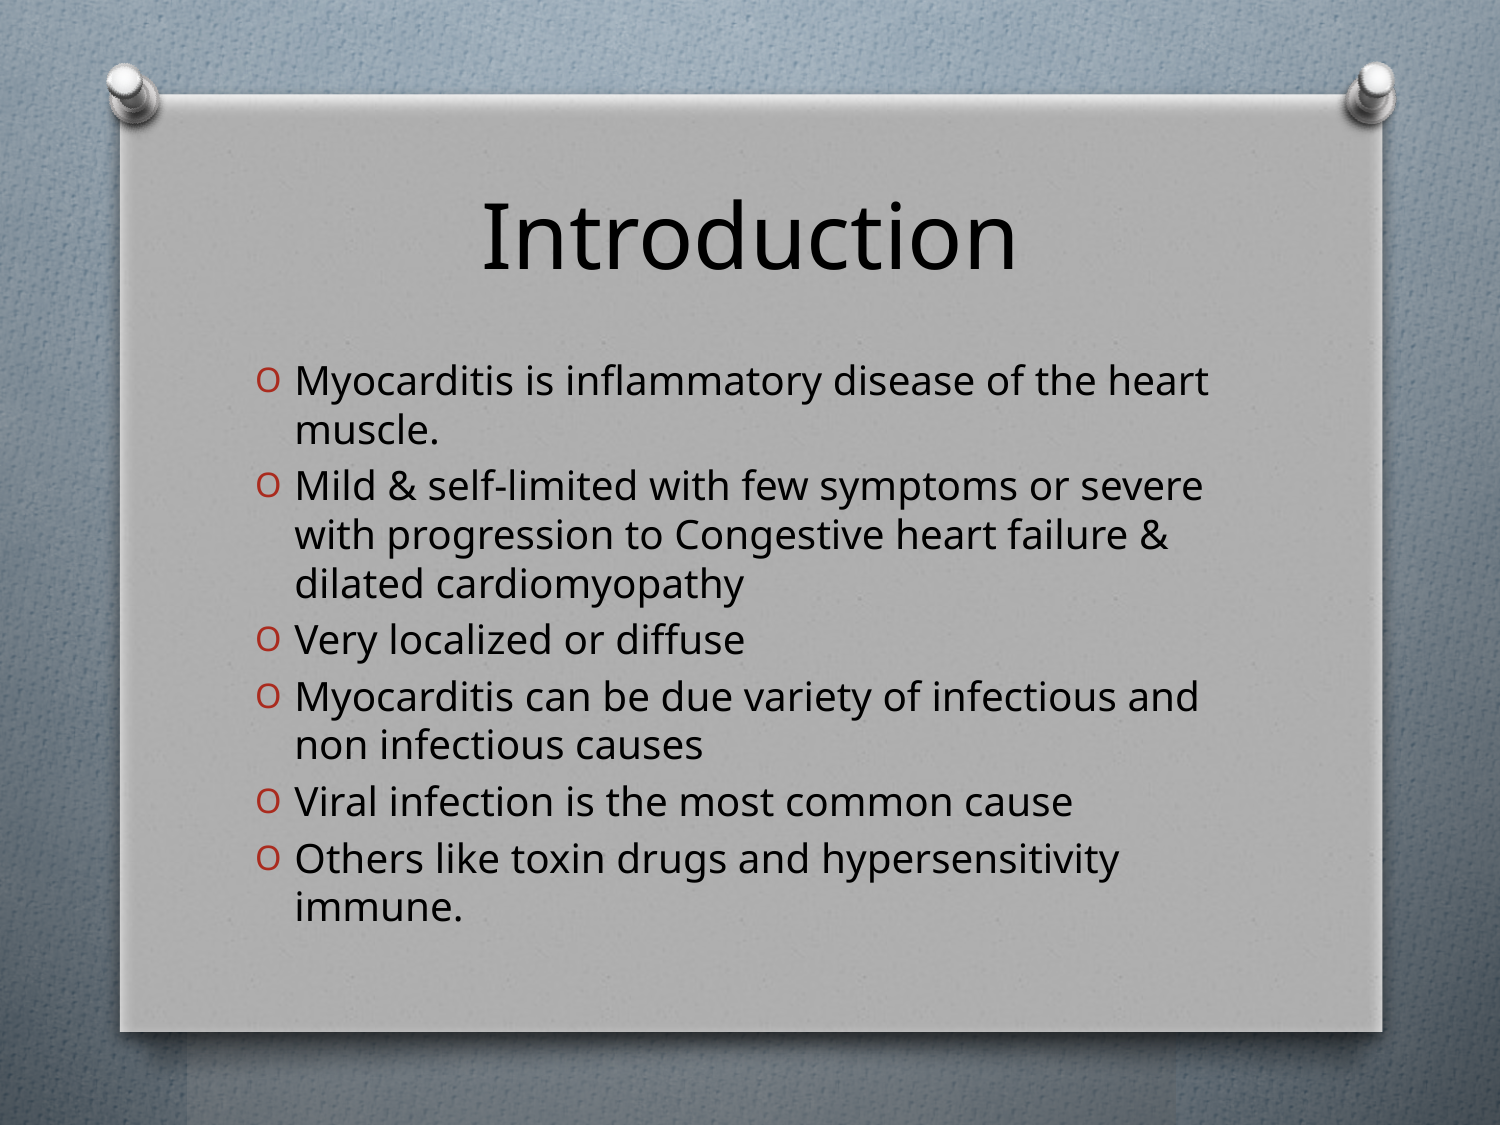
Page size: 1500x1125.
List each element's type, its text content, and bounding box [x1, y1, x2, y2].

picture [75, 29, 198, 153]
picture [1317, 35, 1439, 156]
title Introduction [179, 134, 1323, 332]
list Myocarditis is inflammatory disease of the heart muscle. Mild & self-limited with few symptoms or severe with progression to Congestive heart failure & dilated cardiomyopathy Very localized or diffuse Myocarditis can be due variety of infectious and non infectious causes Viral infection is the most common cause Others like toxin drugs and hypersensitivity immune. [240, 347, 1257, 939]
